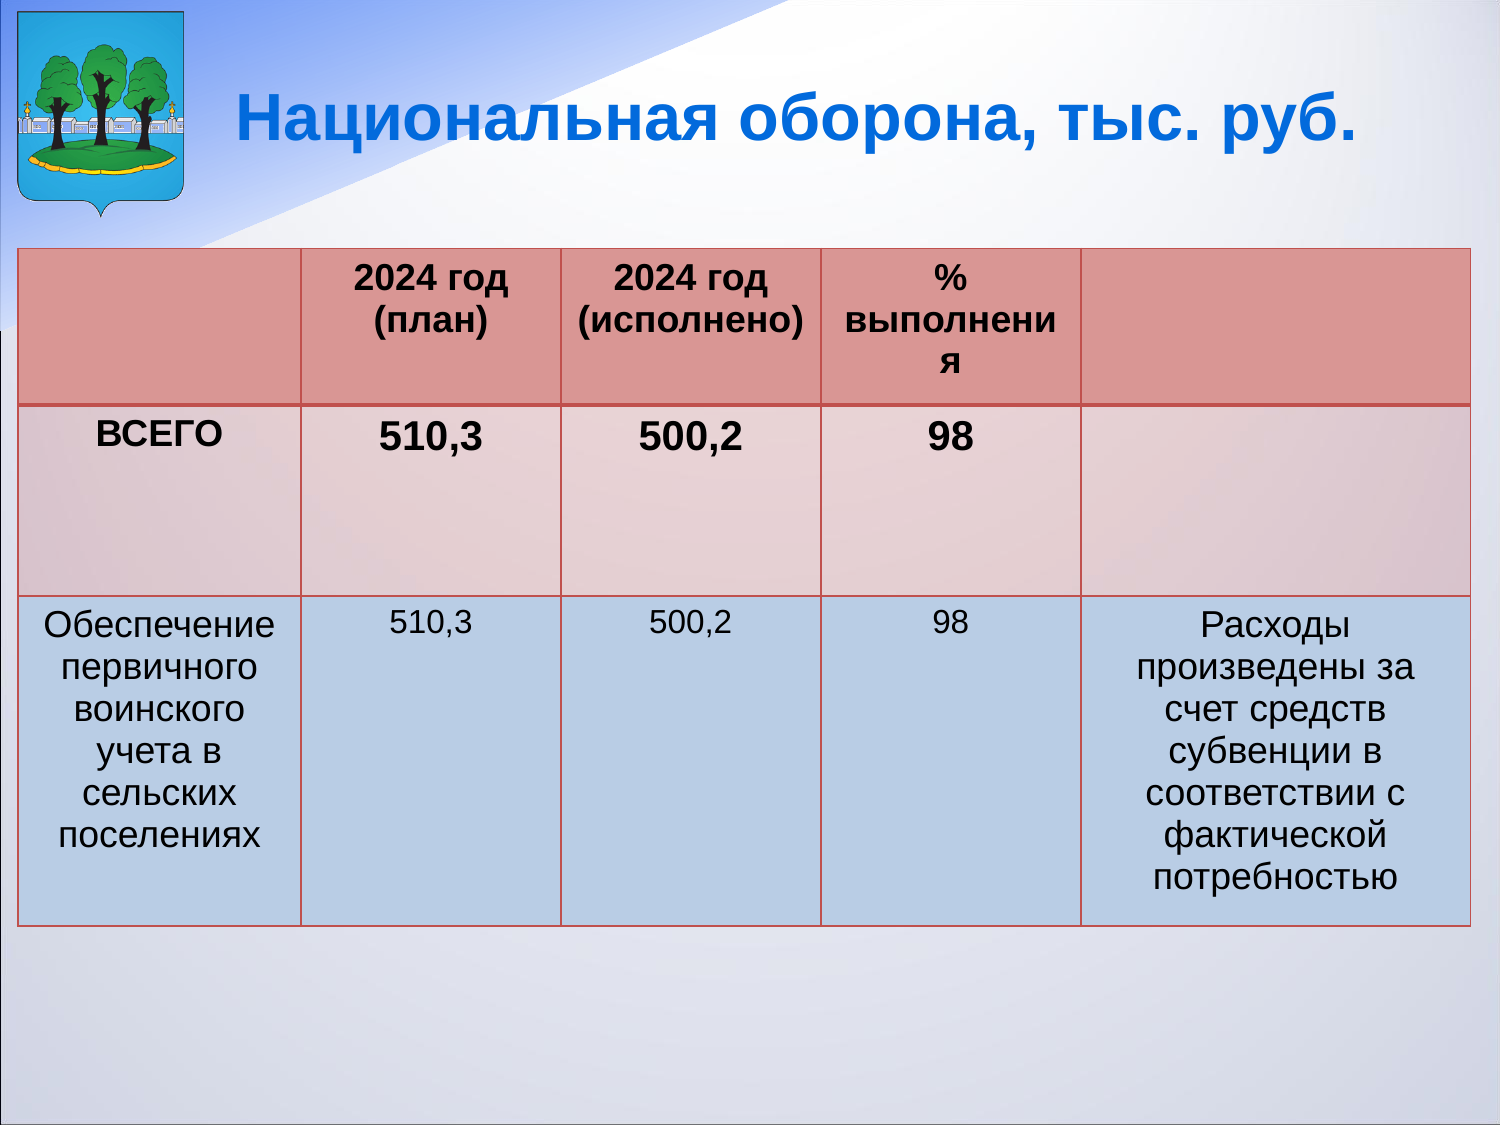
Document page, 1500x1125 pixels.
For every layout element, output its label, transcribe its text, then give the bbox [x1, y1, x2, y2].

table_cell 510,3 [302, 407, 560, 595]
table_cell ВСЕГО [19, 407, 300, 595]
text_box [0, 0, 790, 333]
picture [17, 10, 185, 218]
table_header % выполнения [822, 249, 1080, 403]
text_box Национальная оборона, тыс. руб. [190, 66, 1471, 162]
table_header 2024 год (исполнено) [562, 249, 820, 403]
table_cell Обеспечение первичного воинского учета в сельских поселениях [19, 597, 300, 925]
table_header 2024 год (план) [302, 249, 560, 403]
table_cell Расходы произведены за счет средств субвенции в соответствии с фактической потребностью [1082, 597, 1470, 925]
table_cell 98 [822, 407, 1080, 595]
table_cell [1082, 407, 1470, 595]
picture [0, 0, 1500, 1125]
table_cell 510,3 [302, 597, 560, 925]
table_header [19, 249, 300, 403]
table_header [1082, 249, 1470, 403]
table_cell 500,2 [562, 407, 820, 595]
table_cell 98 [822, 597, 1080, 925]
table_cell 500,2 [562, 597, 820, 925]
